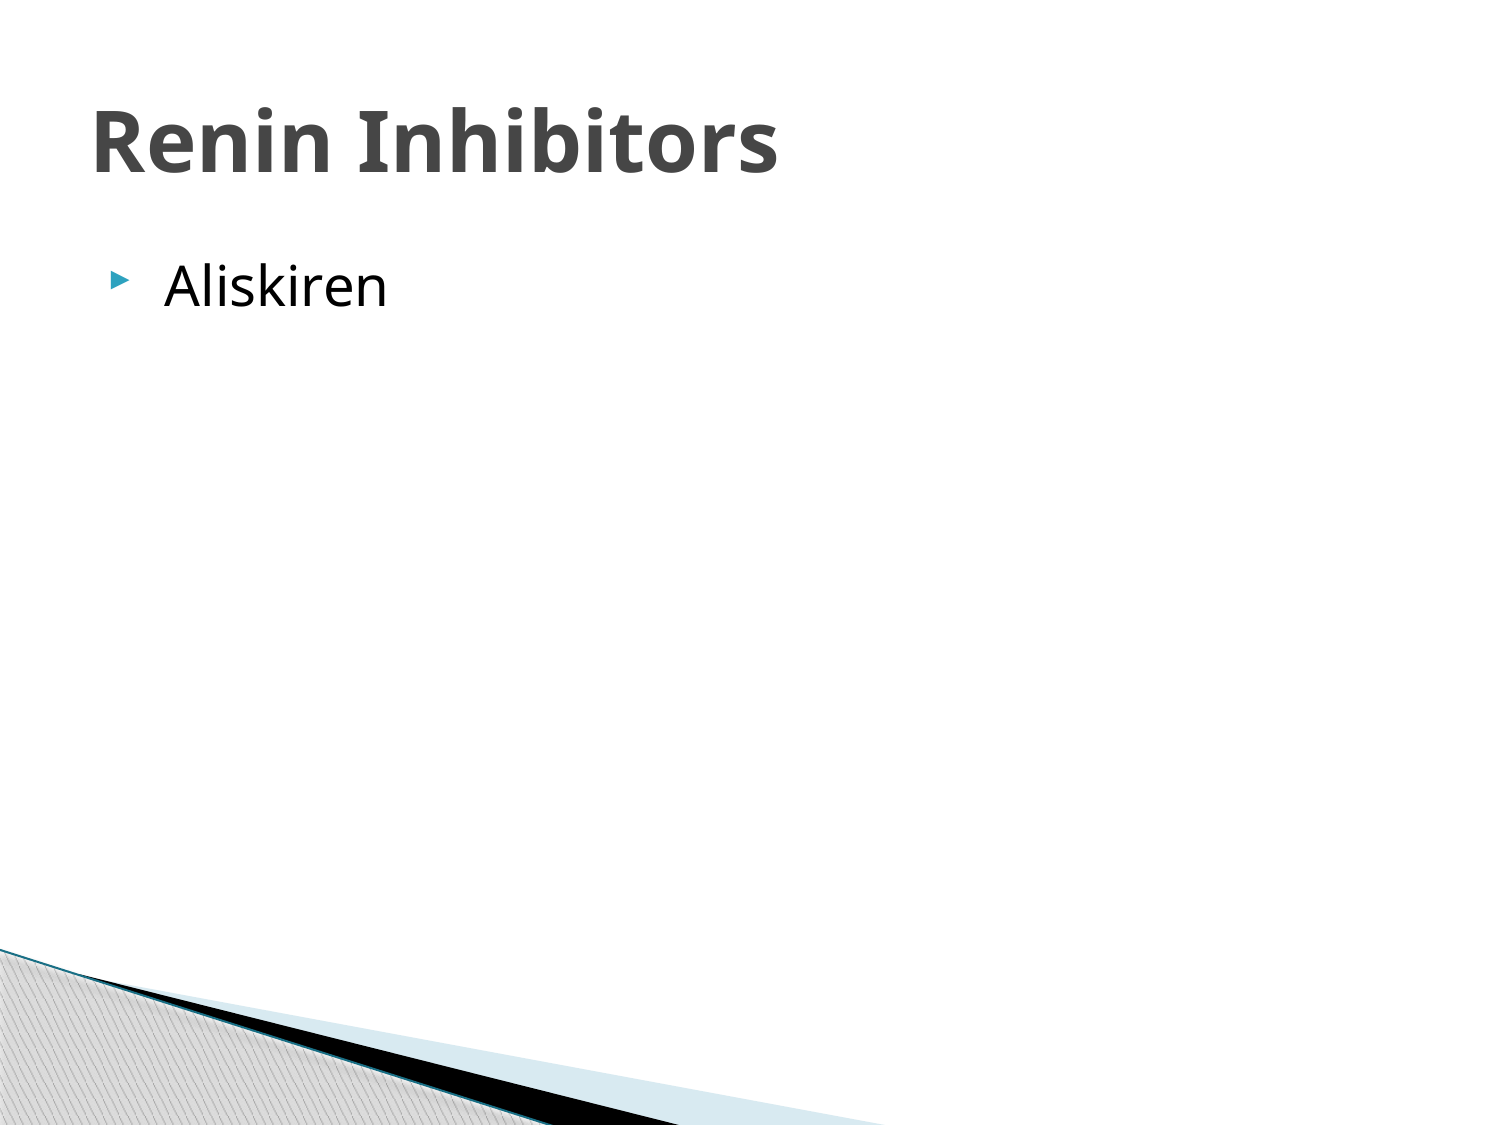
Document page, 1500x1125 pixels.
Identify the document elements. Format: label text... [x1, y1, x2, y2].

list Aliskiren [75, 243, 1425, 986]
title Renin Inhibitors [75, 45, 1425, 233]
